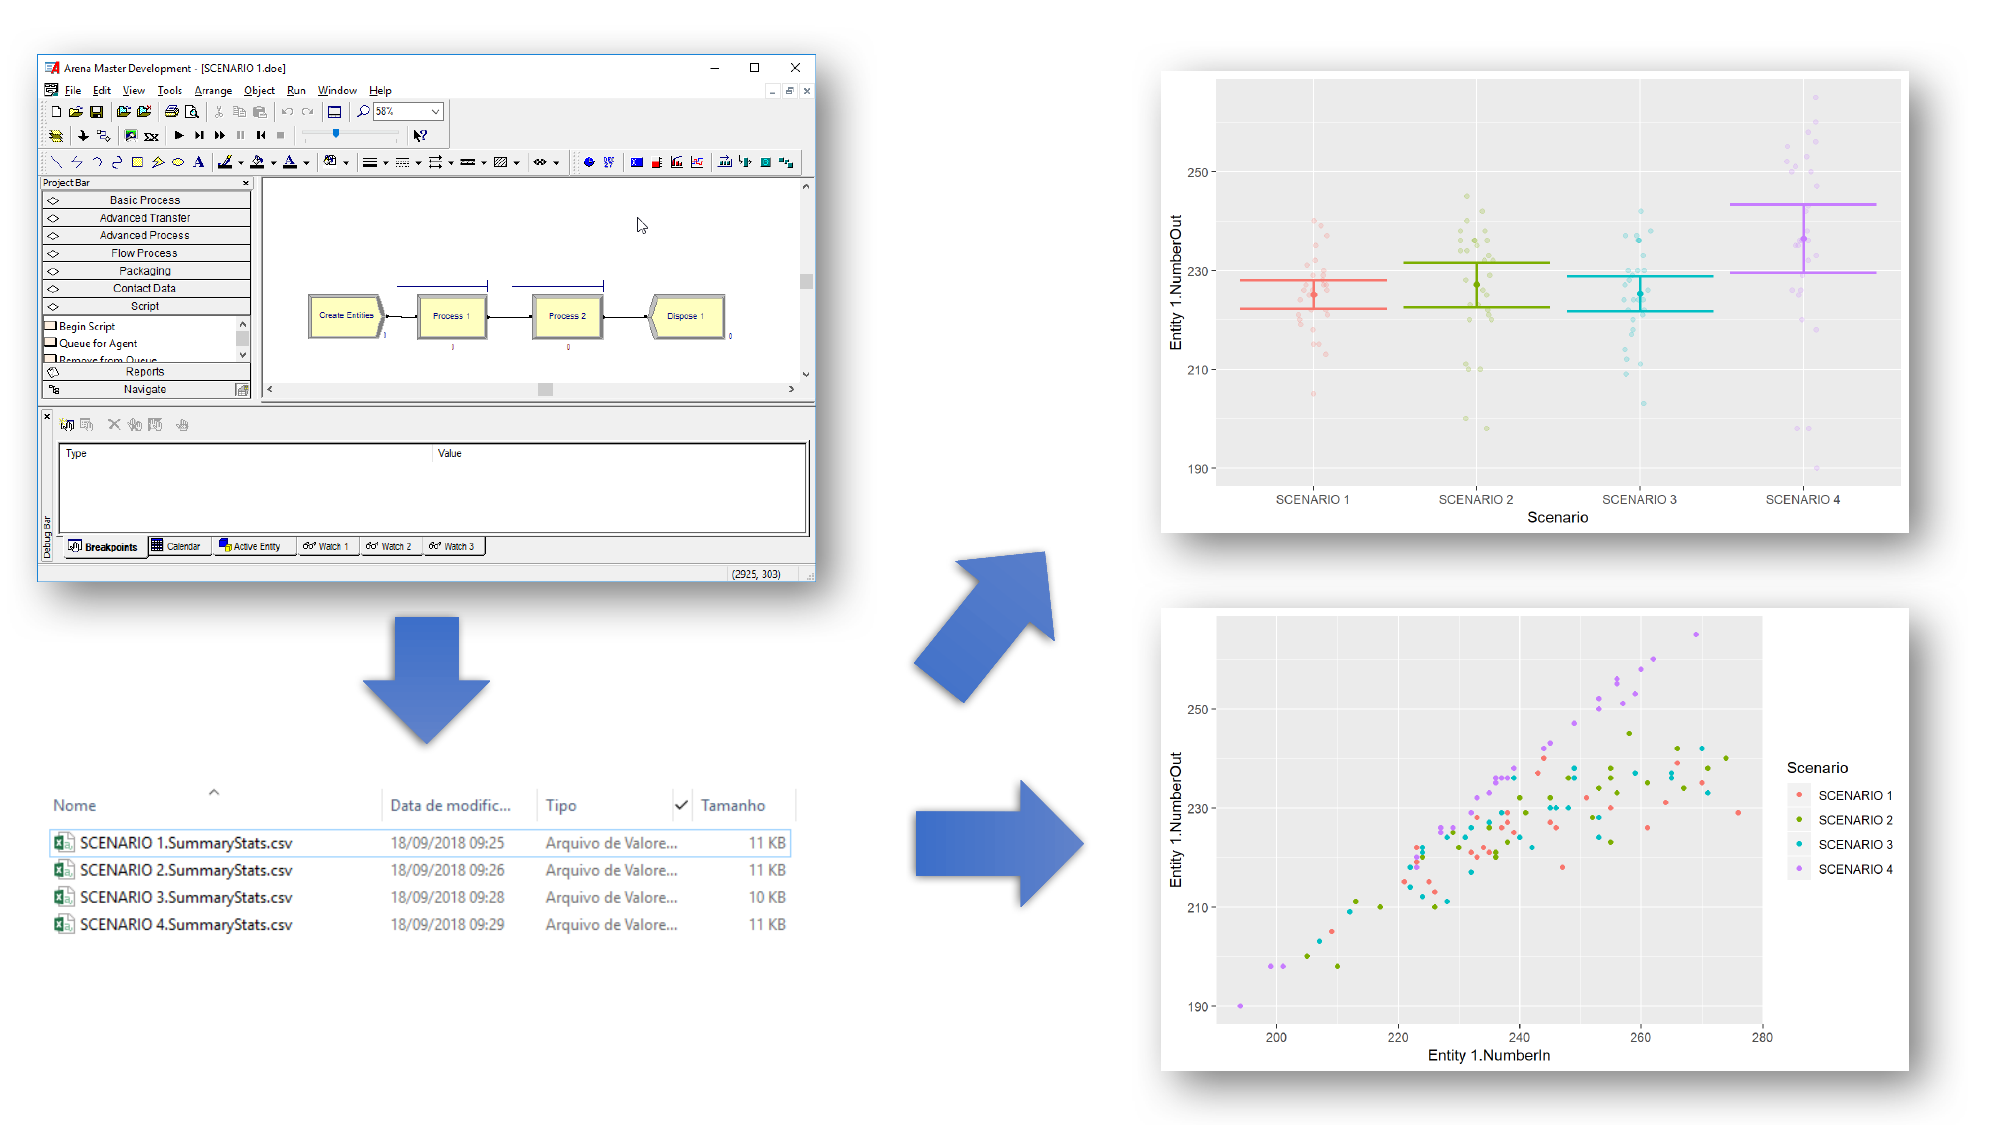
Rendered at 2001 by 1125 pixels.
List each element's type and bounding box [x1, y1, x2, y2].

picture [39, 780, 816, 969]
picture [1161, 608, 1909, 1071]
text_box [363, 617, 491, 745]
text_box [915, 780, 1085, 908]
text_box [914, 551, 1055, 703]
picture [1161, 71, 1909, 533]
picture [37, 54, 816, 582]
